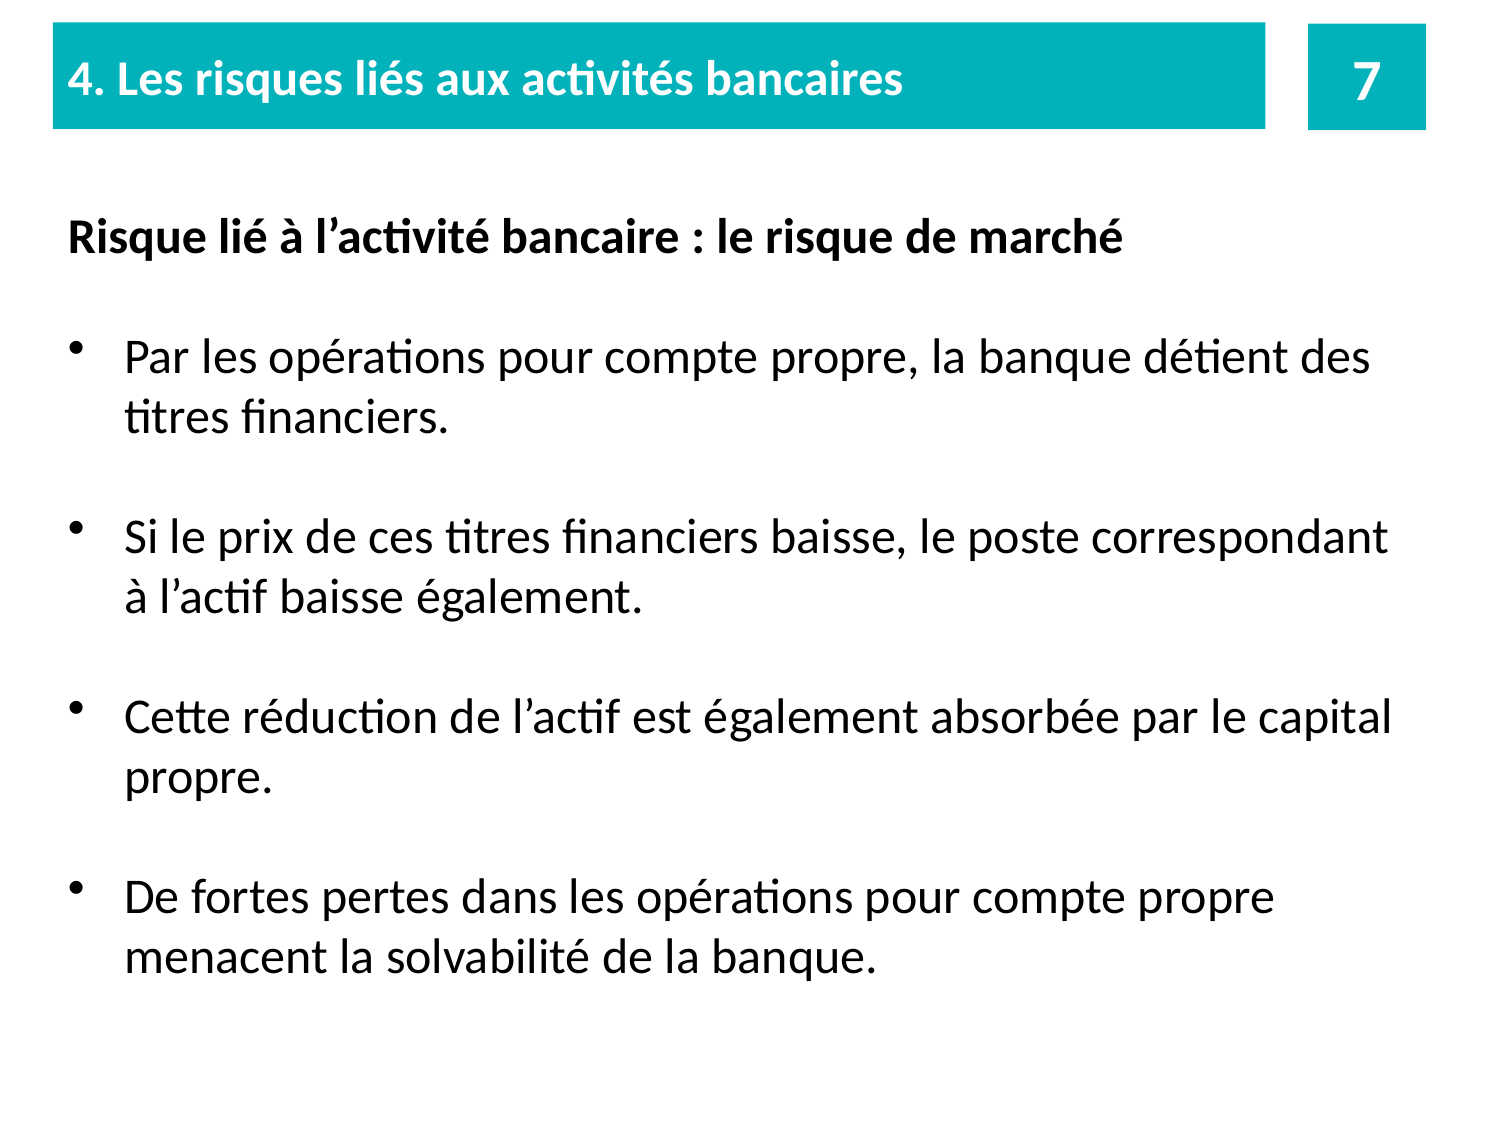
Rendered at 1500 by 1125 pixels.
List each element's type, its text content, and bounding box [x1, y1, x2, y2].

text_box Risque lié à l’activité bancaire : le risque de marché Par les opérations pour compte propre, la banque détient des titres financiers. Si le prix de ces titres financiers baisse, le poste correspondant à l’actif baisse également. Cette réduction de l’actif est également absorbée par le capital propre. De fortes pertes dans les opérations pour compte propre menacent la solvabilité de la banque. [53, 196, 1415, 992]
text_box 7 [1308, 23, 1427, 131]
text_box 4. Les risques liés aux activités bancaires [52, 22, 1266, 129]
